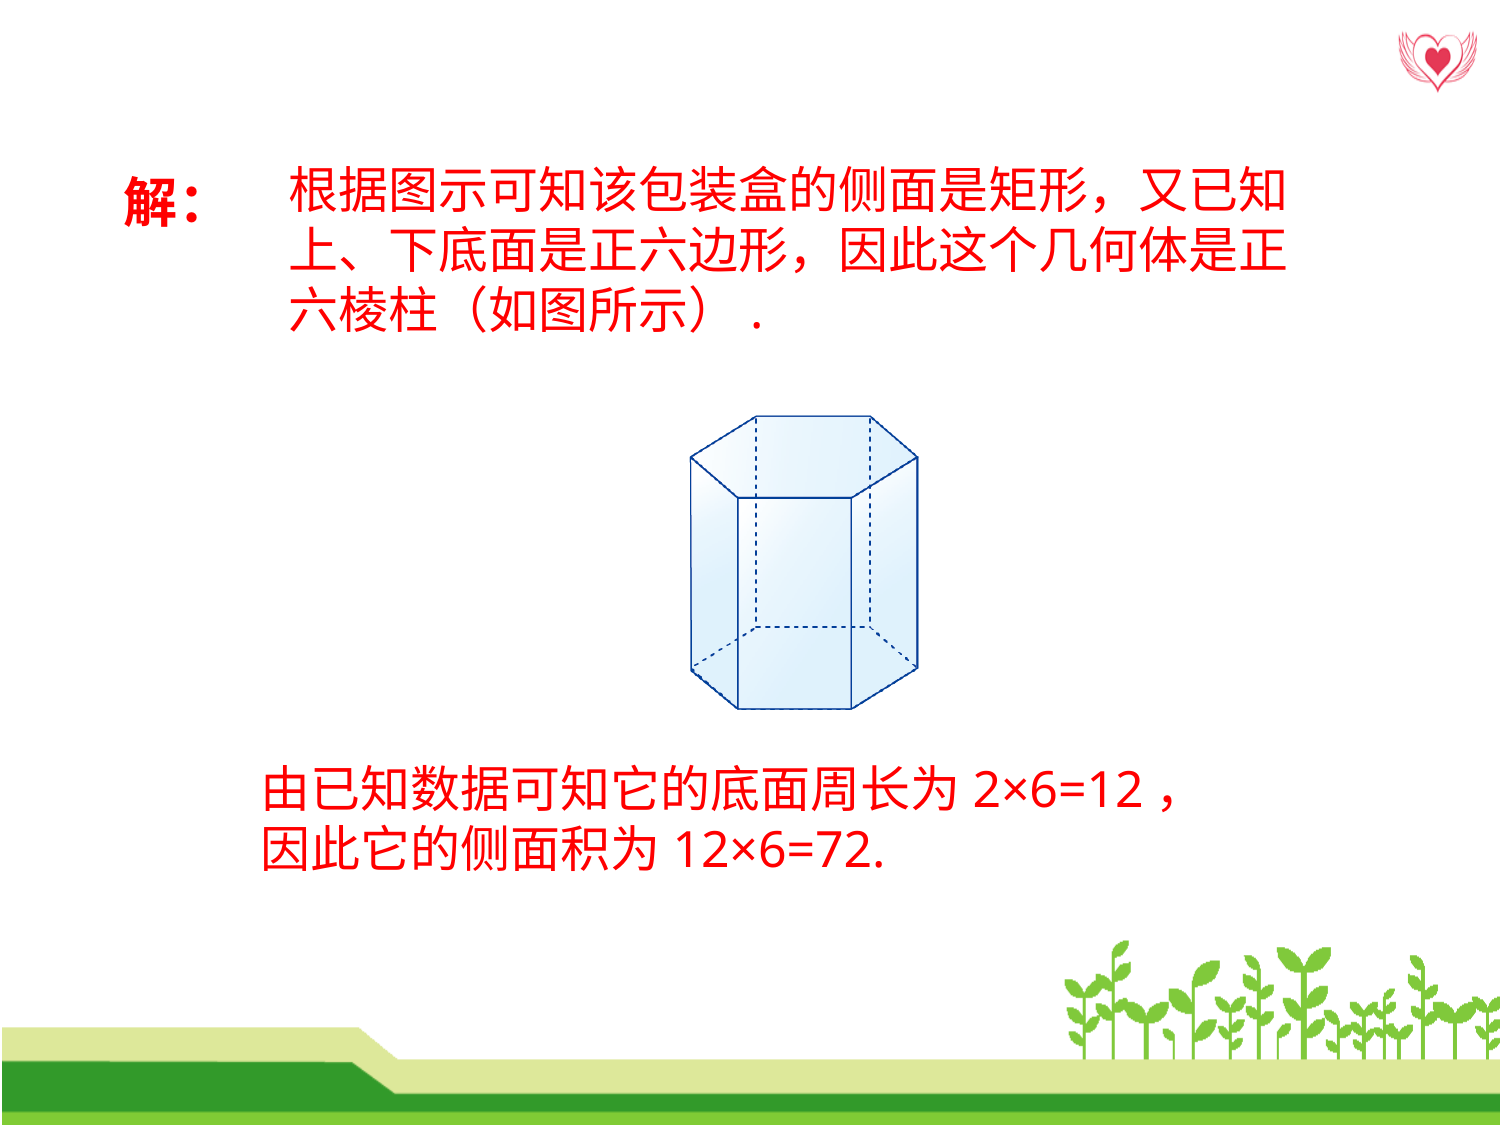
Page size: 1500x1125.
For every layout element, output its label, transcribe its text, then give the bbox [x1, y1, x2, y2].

text_box 由已知数据可知它的底面周长为2×6=12， 因此它的侧面积为12×6=72. [245, 749, 1500, 885]
picture [0, 0, 1500, 1125]
text_box 解： [109, 122, 248, 241]
text_box 根据图示可知该包装盒的侧面是矩形，又已知上、下底面是正六边形，因此这个几何体是正六棱柱（如图所示）. [273, 151, 1336, 347]
